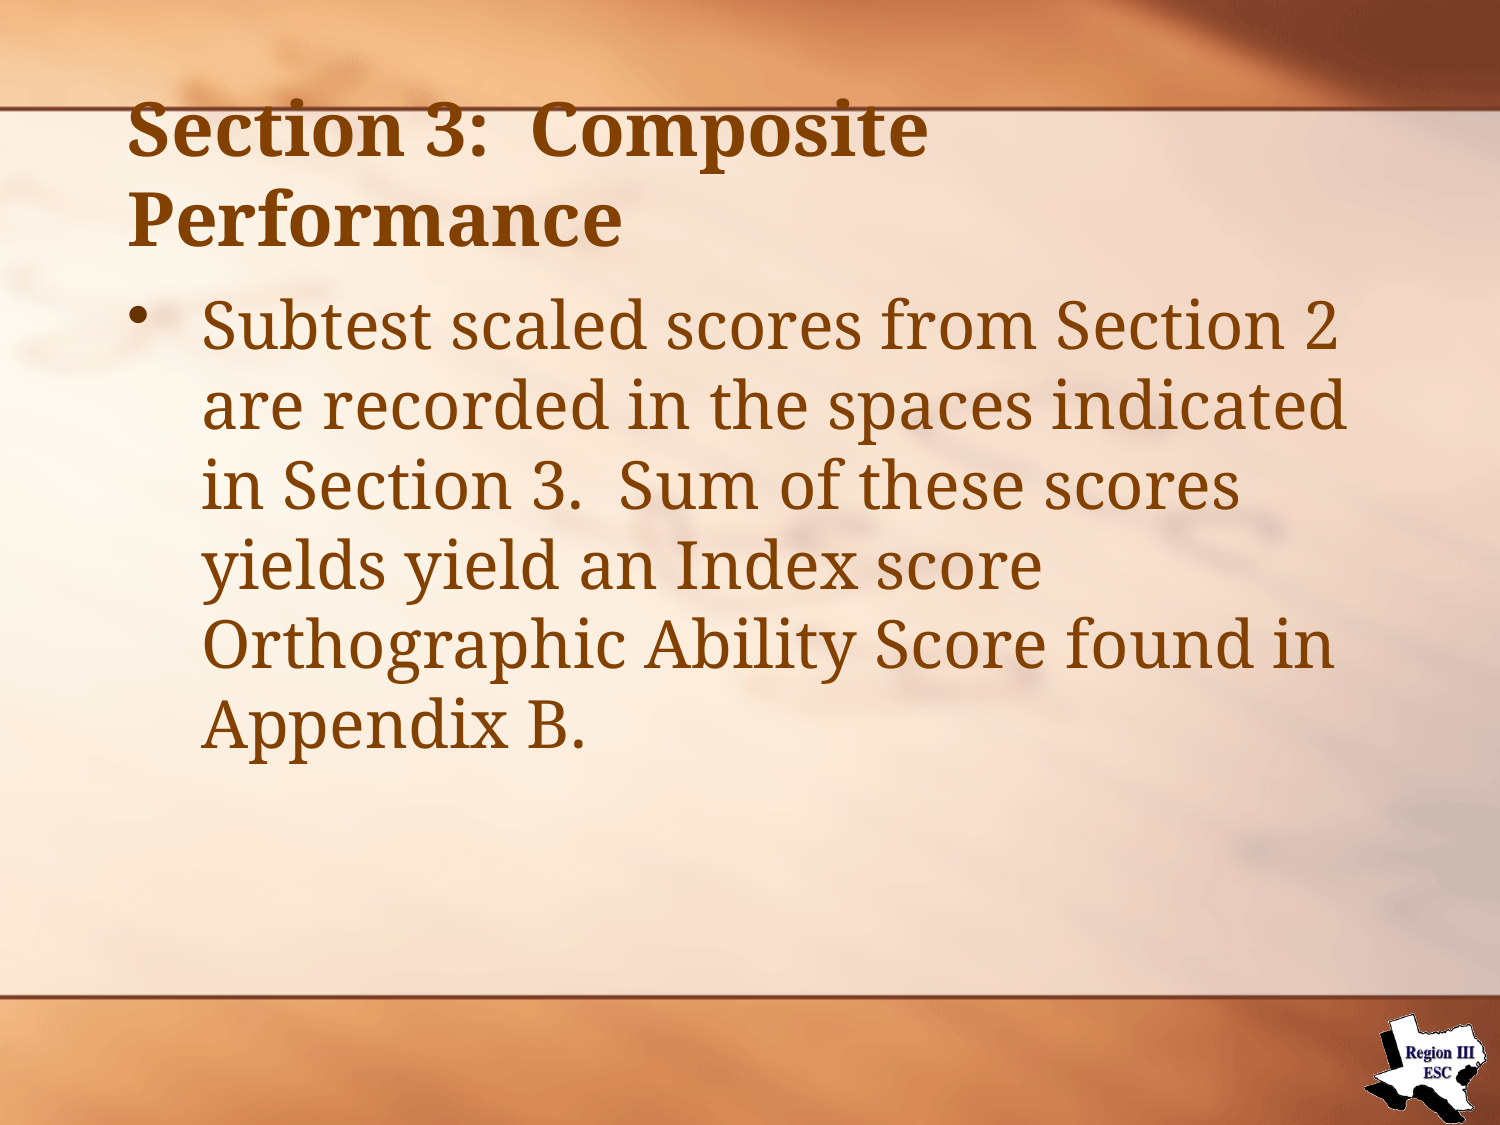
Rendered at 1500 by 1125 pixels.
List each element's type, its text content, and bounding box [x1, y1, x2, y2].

picture [0, 0, 1500, 1125]
title Section 3: Composite Performance [112, 125, 1413, 270]
list Subtest scaled scores from Section 2 are recorded in the spaces indicated in Section 3. Sum of these scores yields yield an Index score Orthographic Ability Score found in Appendix B. [112, 275, 1413, 950]
